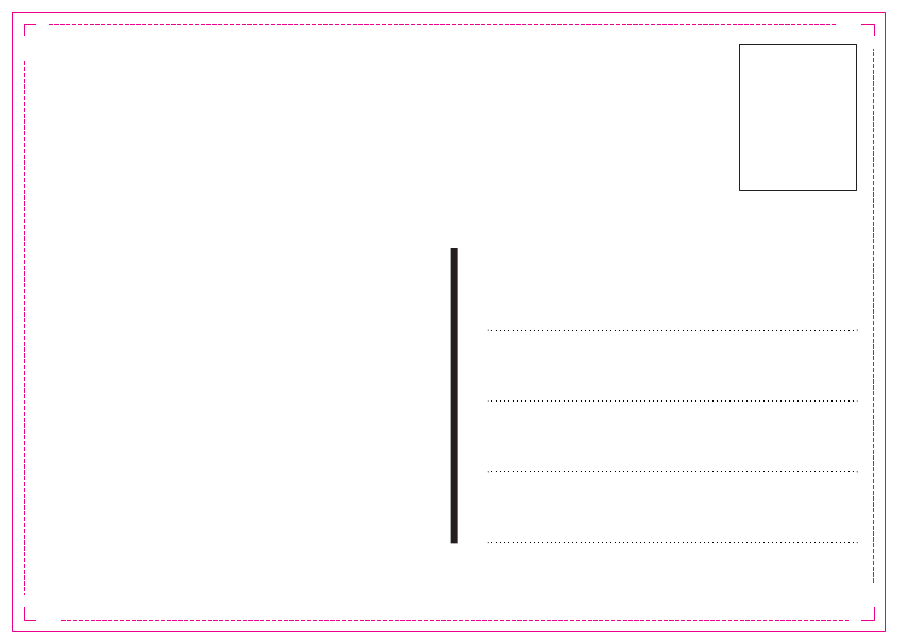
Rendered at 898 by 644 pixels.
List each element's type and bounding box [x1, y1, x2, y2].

text_box [11, 11, 887, 633]
